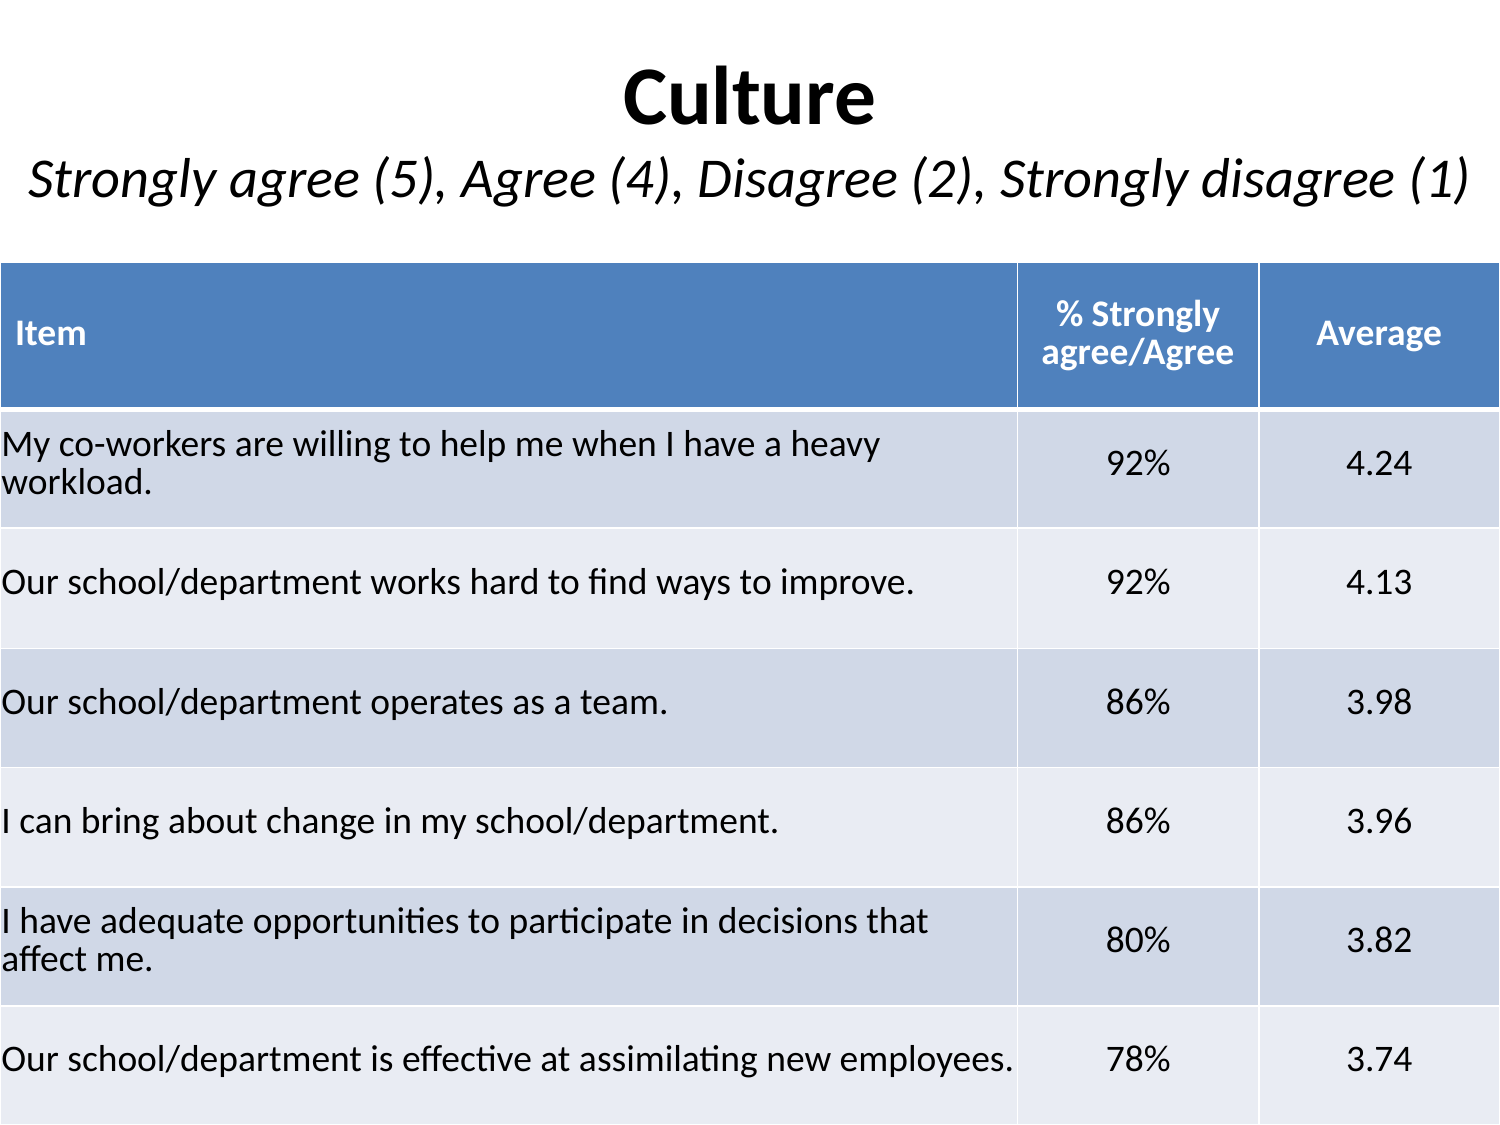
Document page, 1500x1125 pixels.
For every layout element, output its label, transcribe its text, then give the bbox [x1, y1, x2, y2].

table_cell 3.82 [1260, 888, 1499, 1005]
table_header Average [1260, 263, 1499, 407]
table_cell 86% [1018, 649, 1258, 767]
table_cell 86% [1018, 768, 1258, 886]
table_cell 3.96 [1260, 768, 1499, 886]
table_header % Strongly agree/Agree [1018, 263, 1258, 407]
table_cell I can bring about change in my school/department. [1, 768, 1017, 886]
table_header Item [1, 263, 1017, 407]
table_cell 3.98 [1260, 649, 1499, 767]
table_cell 80% [1018, 888, 1258, 1005]
table_cell I have adequate opportunities to participate in decisions that affect me. [1, 888, 1017, 1005]
table_cell My co-workers are willing to help me when I have a heavy workload. [1, 412, 1017, 527]
table_cell 78% [1018, 1007, 1258, 1124]
table_cell Our school/department works hard to find ways to improve. [1, 529, 1017, 648]
title Culture Strongly agree (5), Agree (4), Disagree (2), Strongly disagree (1) [0, 0, 1500, 250]
table_cell 4.13 [1260, 529, 1499, 648]
table_cell 3.74 [1260, 1007, 1499, 1124]
table_cell 4.24 [1260, 412, 1499, 527]
table_cell Our school/department operates as a team. [1, 649, 1017, 767]
table_cell Our school/department is effective at assimilating new employees. [1, 1007, 1017, 1124]
table_cell 92% [1018, 529, 1258, 648]
table_cell 92% [1018, 412, 1258, 527]
